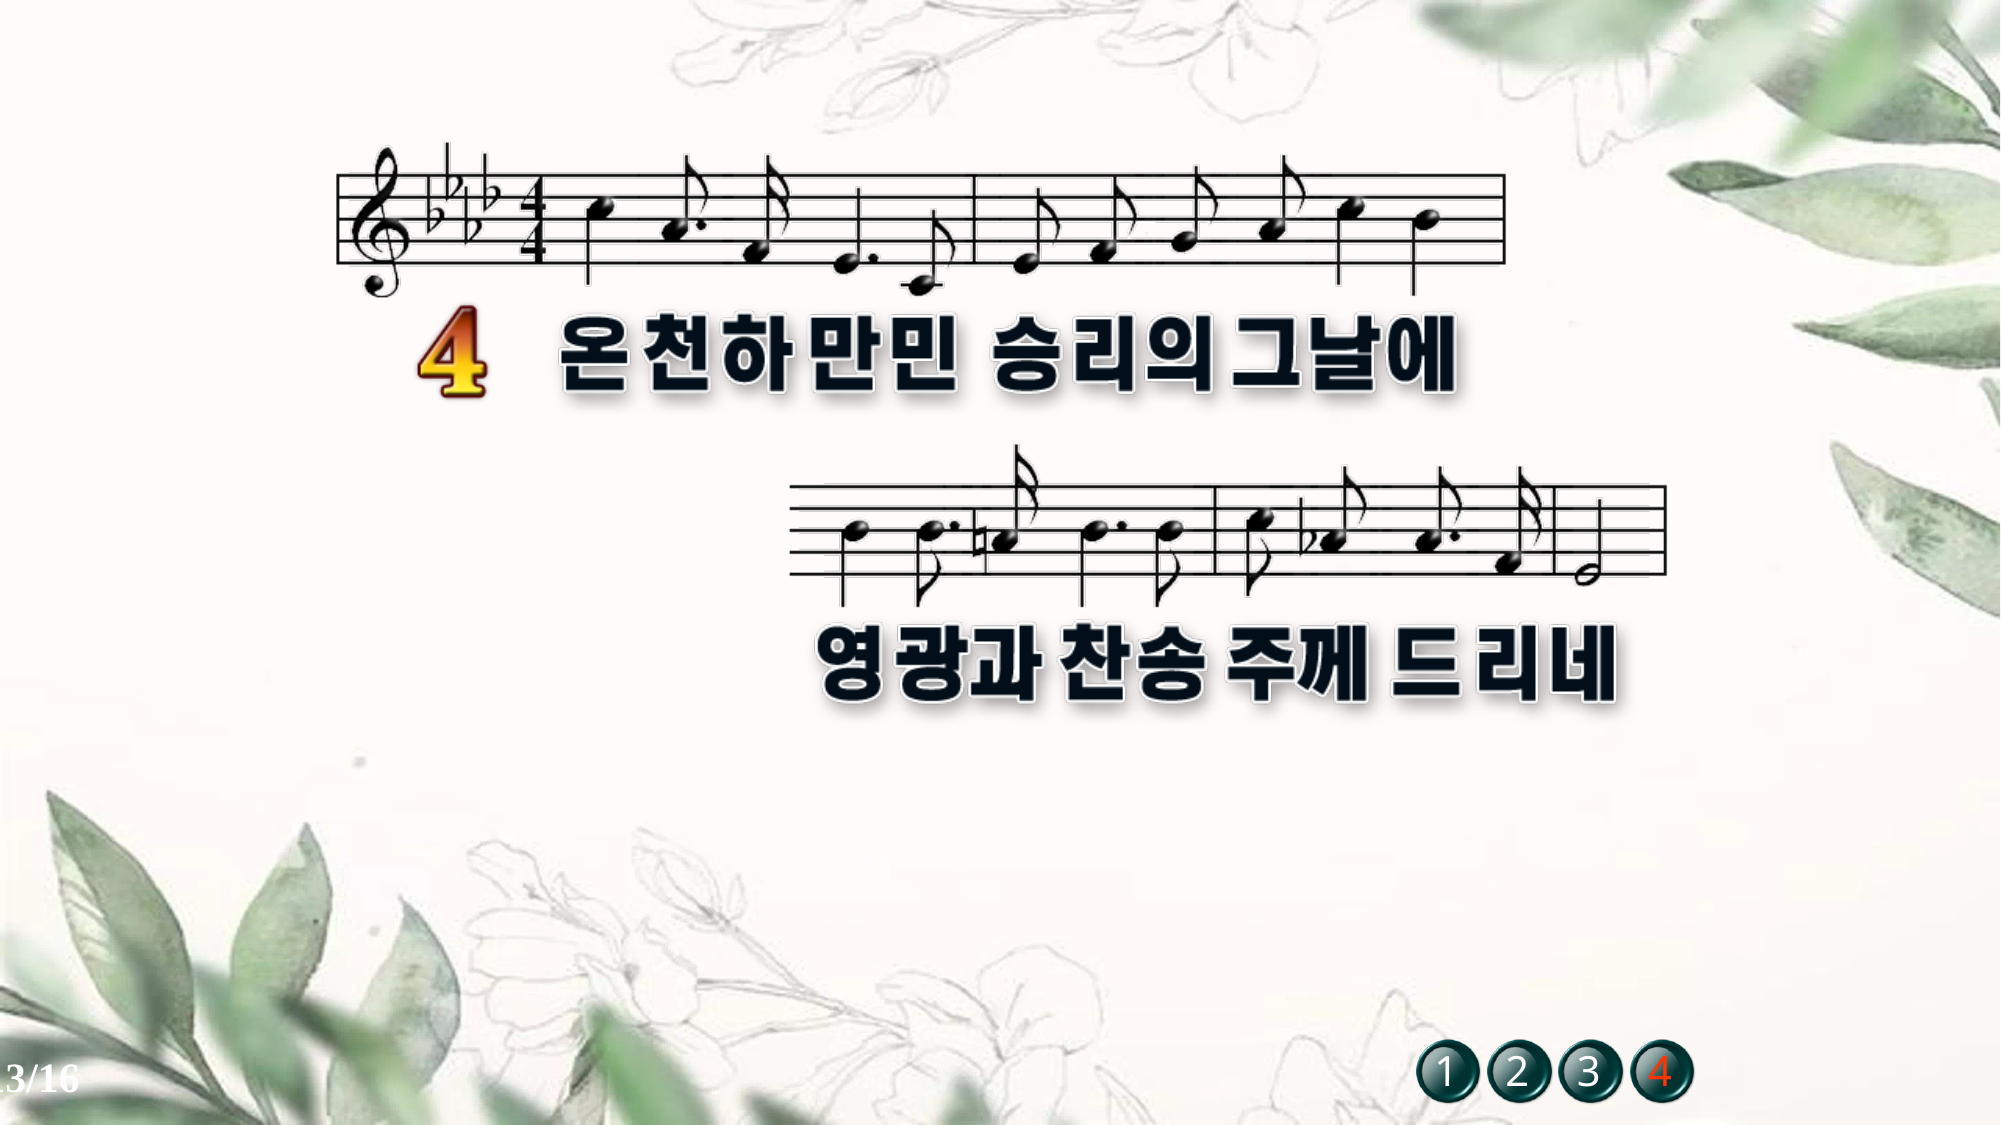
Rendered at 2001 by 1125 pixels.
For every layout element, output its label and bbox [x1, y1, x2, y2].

picture [0, 0, 2001, 1125]
text_box [1413, 1035, 1484, 1106]
text_box [1484, 1035, 1555, 1106]
text_box [1627, 1035, 1697, 1106]
text_box [1555, 1035, 1626, 1106]
